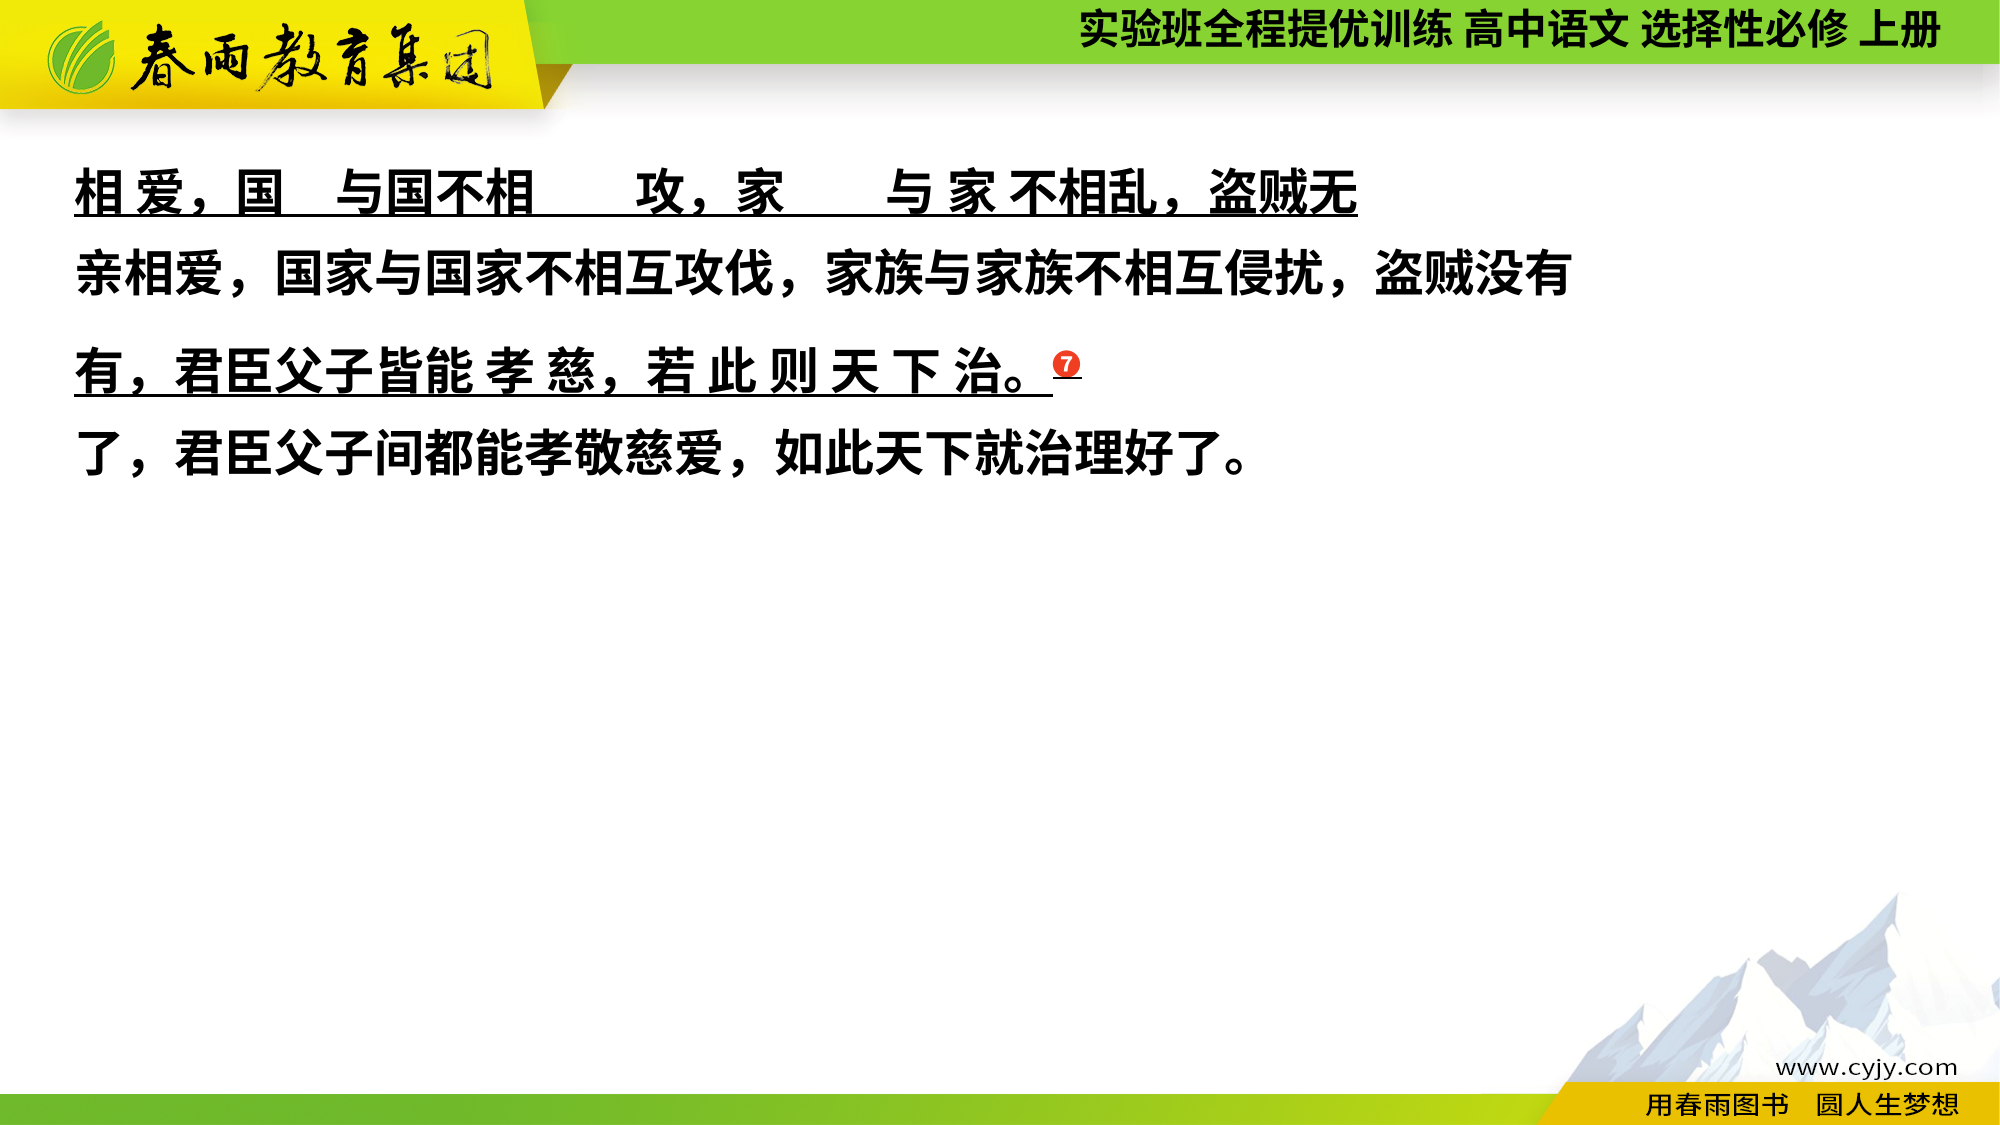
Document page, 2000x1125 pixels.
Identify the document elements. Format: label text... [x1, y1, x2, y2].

text_box 亲相爱，国家与国家不相互攻伐，家族与家族不相互侵扰，盗贼没有 了，君臣父子间都能孝敬慈爱，如此天下就治理好了。 [59, 203, 1944, 489]
picture [0, 0, 2000, 1125]
list 相 爱，国 与国不相 攻，家 与 家 不相乱，盗贼无 有，君臣父子皆能 孝 慈，若 此 则 天 下 治。❼ [59, 122, 1944, 203]
